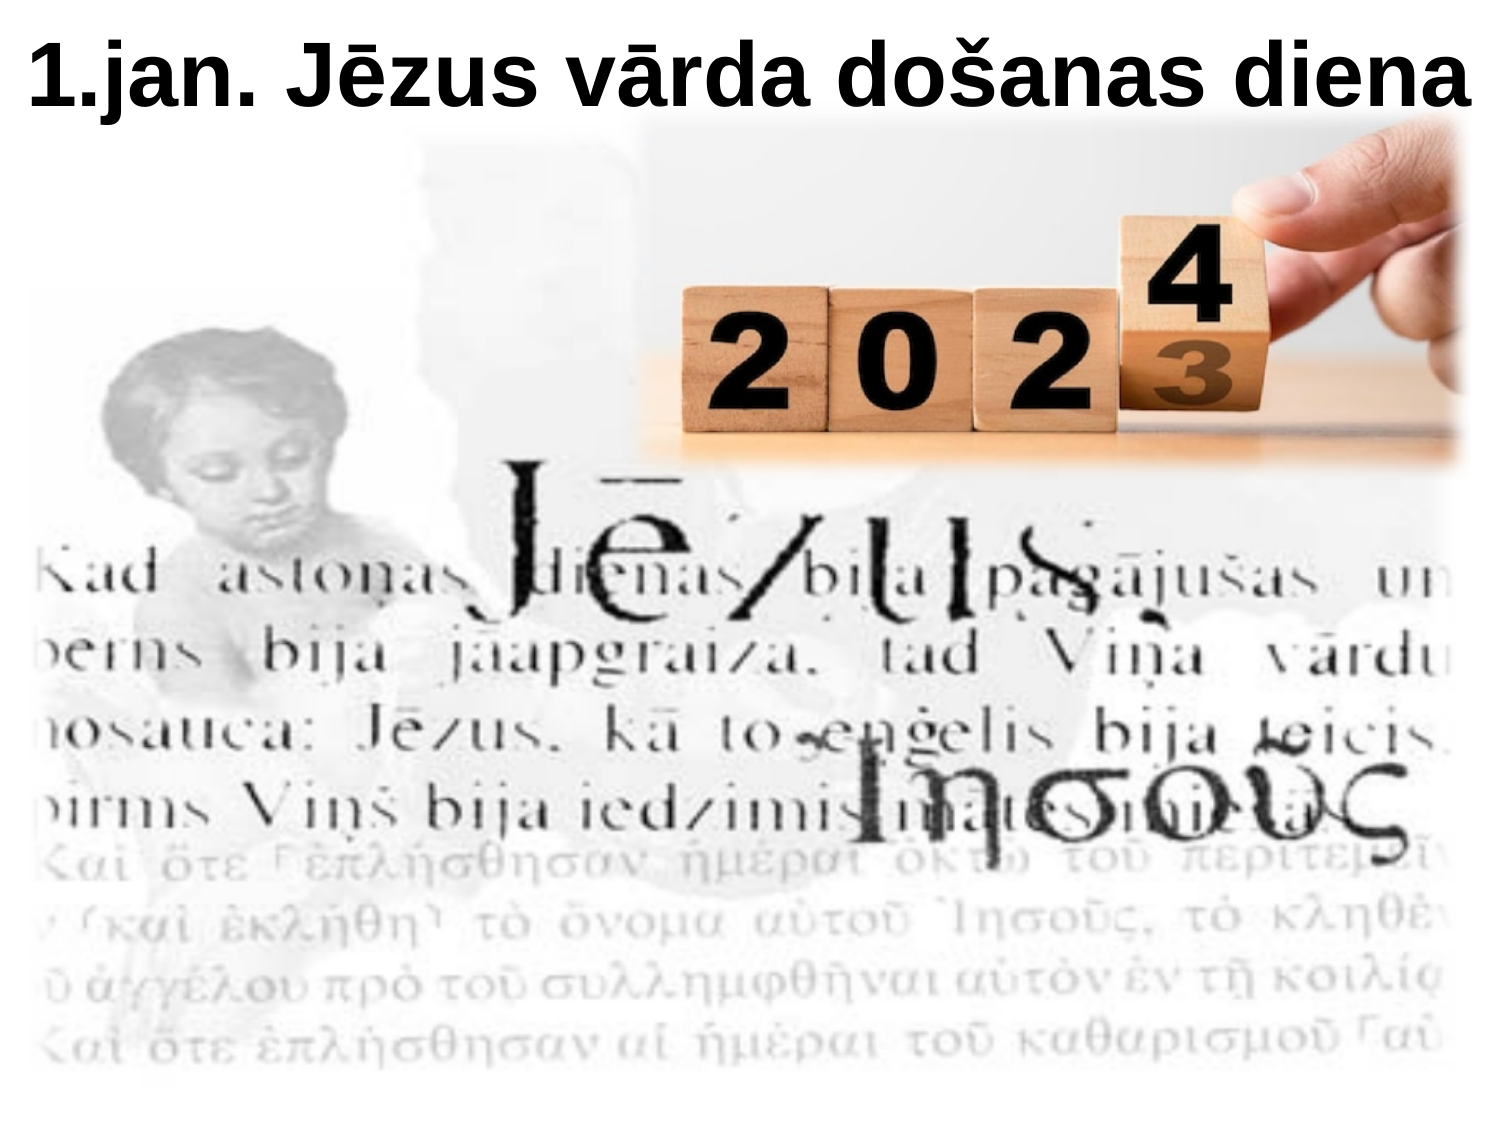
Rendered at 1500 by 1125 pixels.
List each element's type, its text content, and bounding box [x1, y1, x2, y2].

picture [30, 101, 1471, 1088]
title 1.jan. Jēzus vārda došanas diena [0, 0, 1500, 140]
